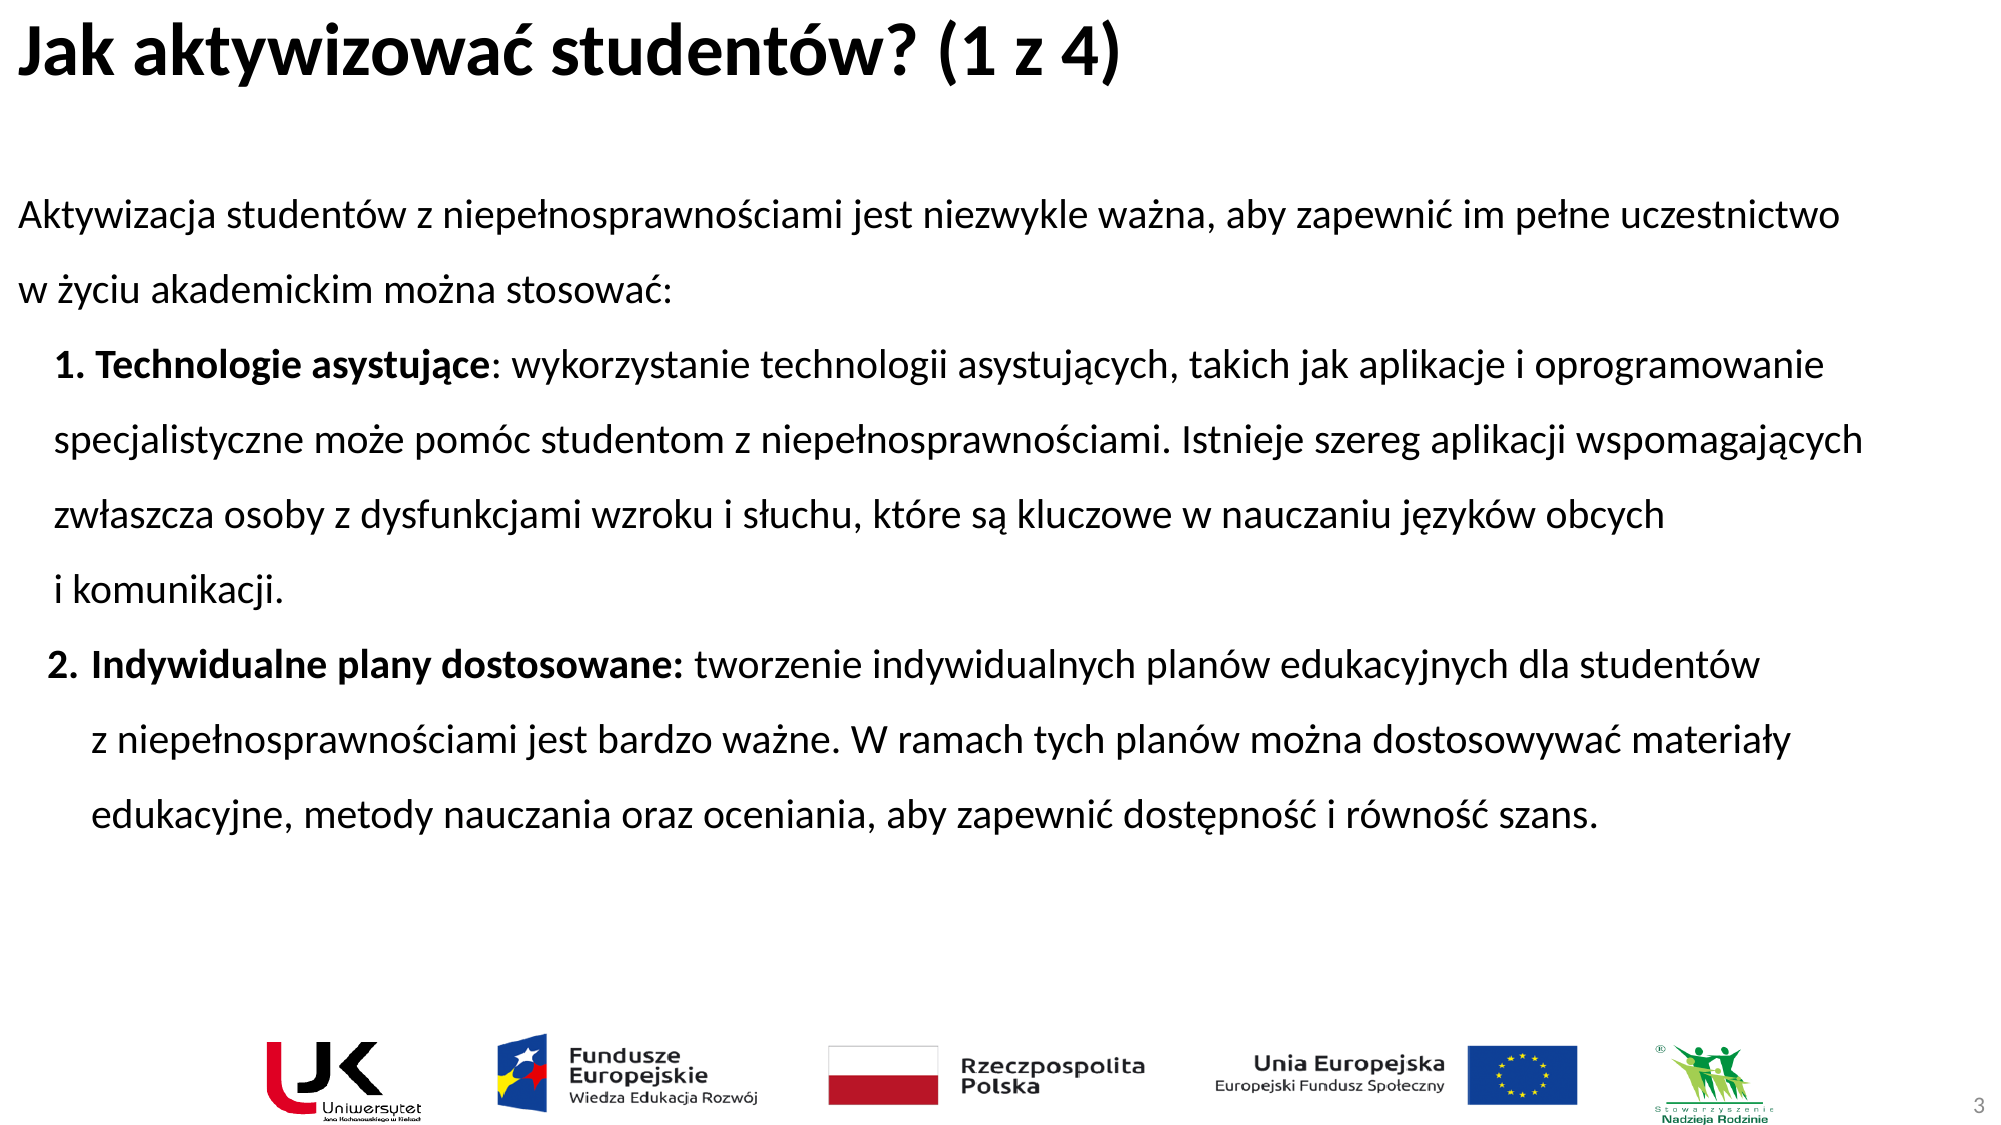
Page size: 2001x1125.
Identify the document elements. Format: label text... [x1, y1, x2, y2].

picture [463, 1004, 1613, 1125]
picture [266, 1042, 421, 1122]
title Jak aktywizować studentów? (1 z 4) [18, 0, 1532, 113]
slide_number 3 [1832, 1086, 2000, 1122]
list Aktywizacja studentów z niepełnosprawnościami jest niezwykle ważna, aby zapewnić im pełne uczestnictwo w życiu akademickim można stosować: 1. Technologie asystujące: wykorzystanie technologii asystujących, takich jak aplikacje i oprogramowanie specjalistyczne może pomóc studentom z niepełnosprawnościami. Istnieje szereg aplikacji wspomagających zwłaszcza osoby z dysfunkcjami wzroku i słuchu, które są kluczowe w nauczaniu języków obcych i komunikacji. Indywidualne plany dostosowane: tworzenie indywidualnych planów edukacyjnych dla studentów z niepełnosprawnościami jest bardzo ważne. W ramach tych planów można dostosowywać materiały edukacyjne, metody nauczania oraz oceniania, aby zapewnić dostępność i równość szans. [18, 162, 1931, 932]
picture [1655, 1044, 1774, 1125]
